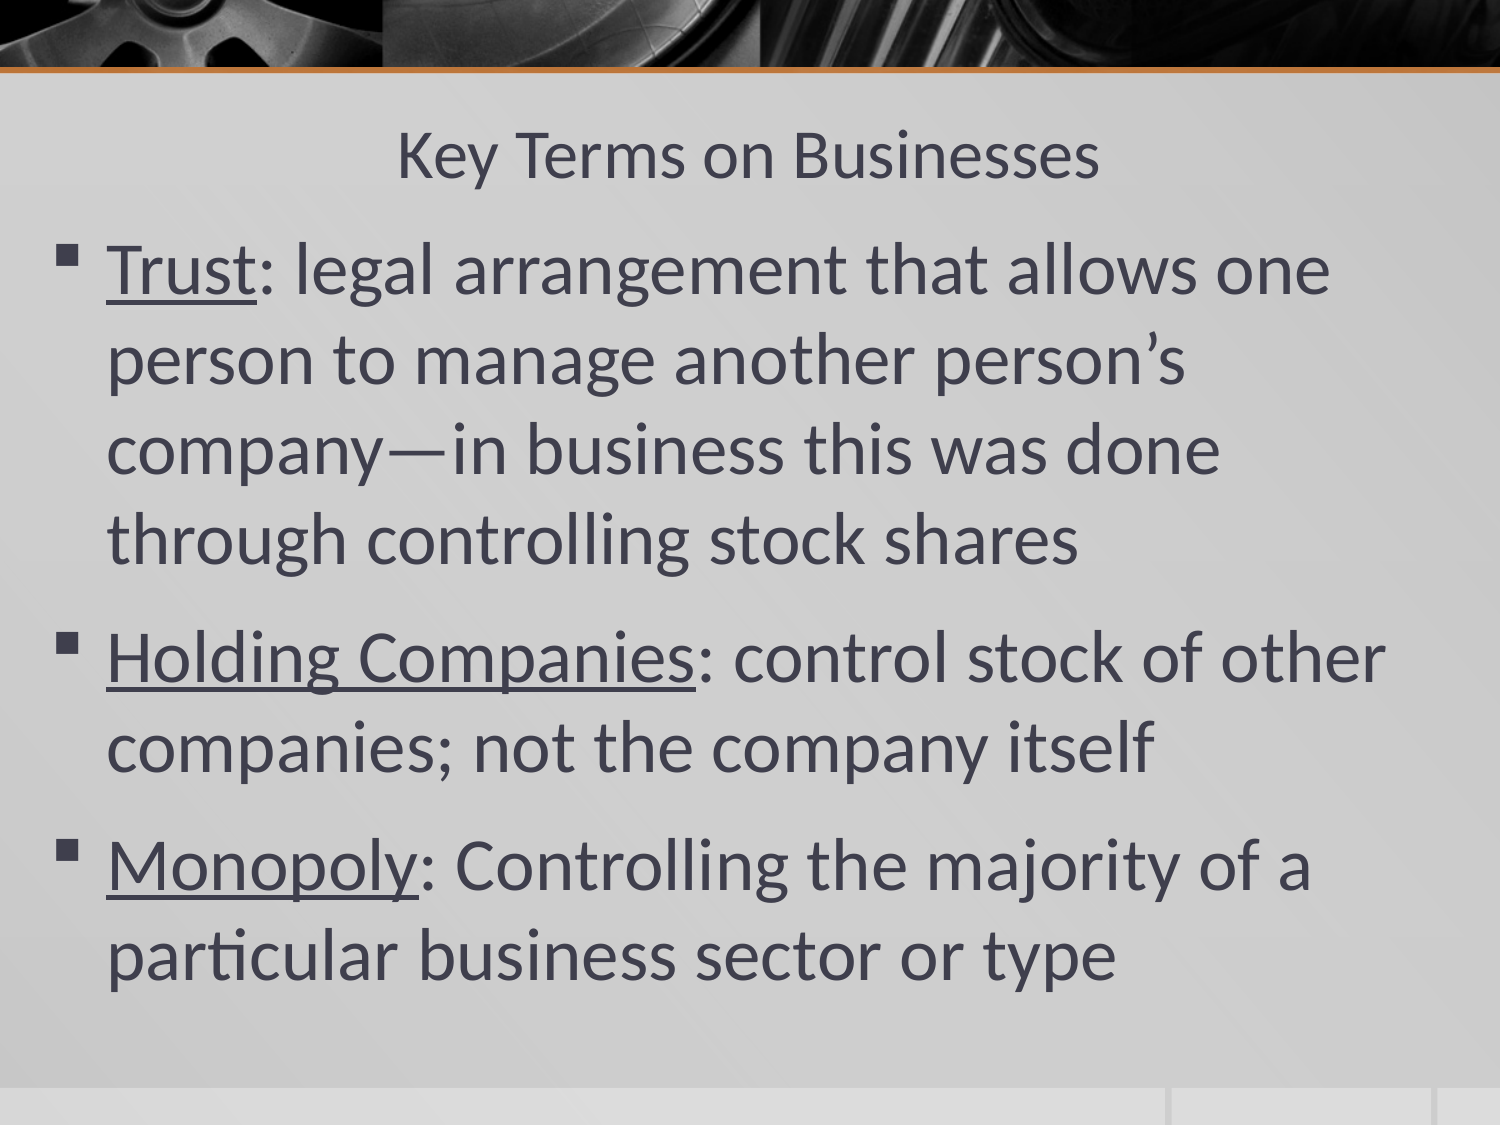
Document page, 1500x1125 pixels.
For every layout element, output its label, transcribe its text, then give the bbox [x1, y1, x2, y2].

list Trust: legal arrangement that allows one person to manage another person’s company—in business this was done through controlling stock shares Holding Companies: control stock of other companies; not the company itself Monopoly: Controlling the majority of a particular business sector or type [50, 212, 1450, 1050]
picture [0, 0, 1500, 67]
title Key Terms on Businesses [75, 99, 1425, 200]
